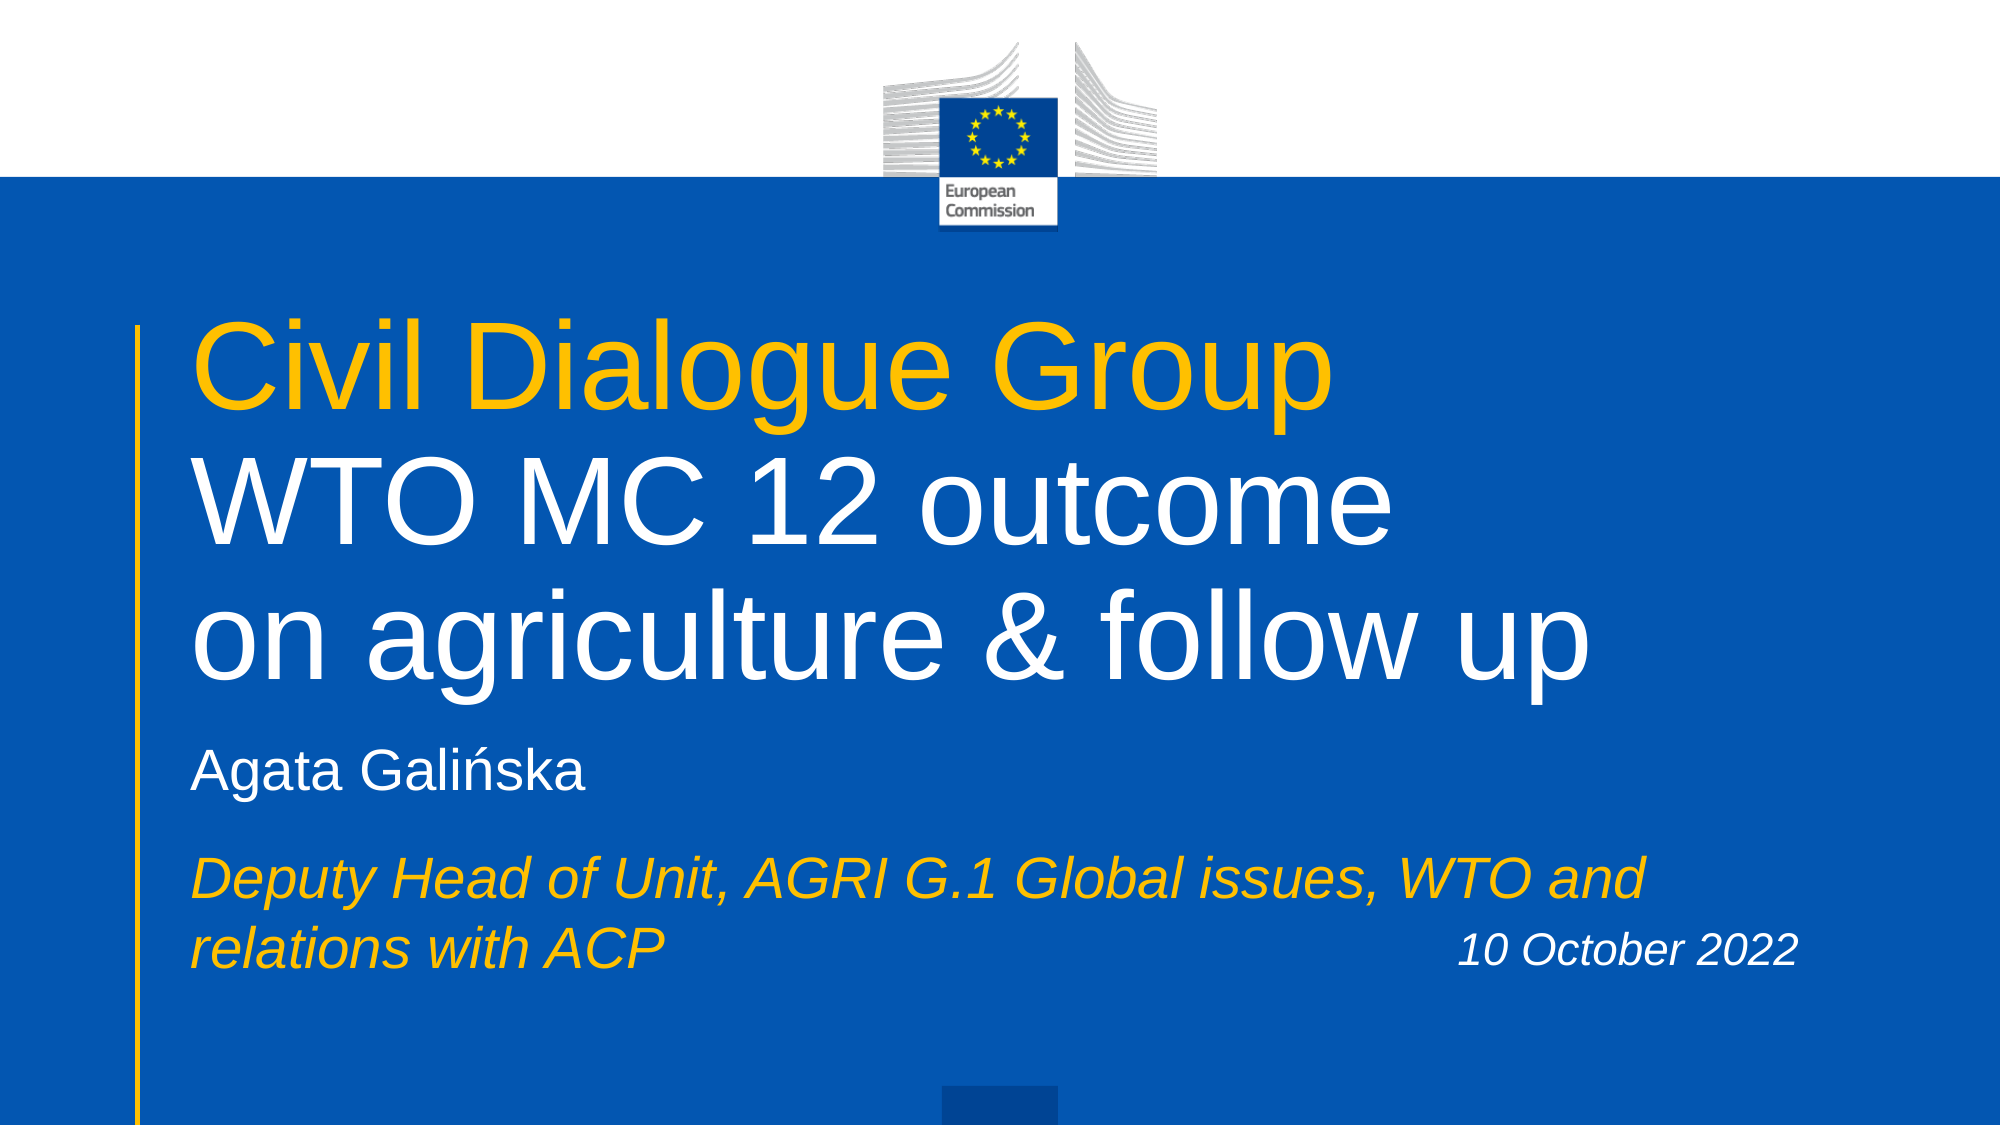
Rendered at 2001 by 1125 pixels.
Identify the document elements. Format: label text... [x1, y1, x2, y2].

list 10 October 2022 [999, 911, 1827, 999]
title Civil Dialogue Group WTO MC 12 outcome on agriculture & follow up [175, 294, 1847, 725]
picture [883, 42, 1157, 232]
subtitle Agata Galińska Deputy Head of Unit, AGRI G.1 Global issues, WTO and relations with ACP [175, 724, 1827, 932]
